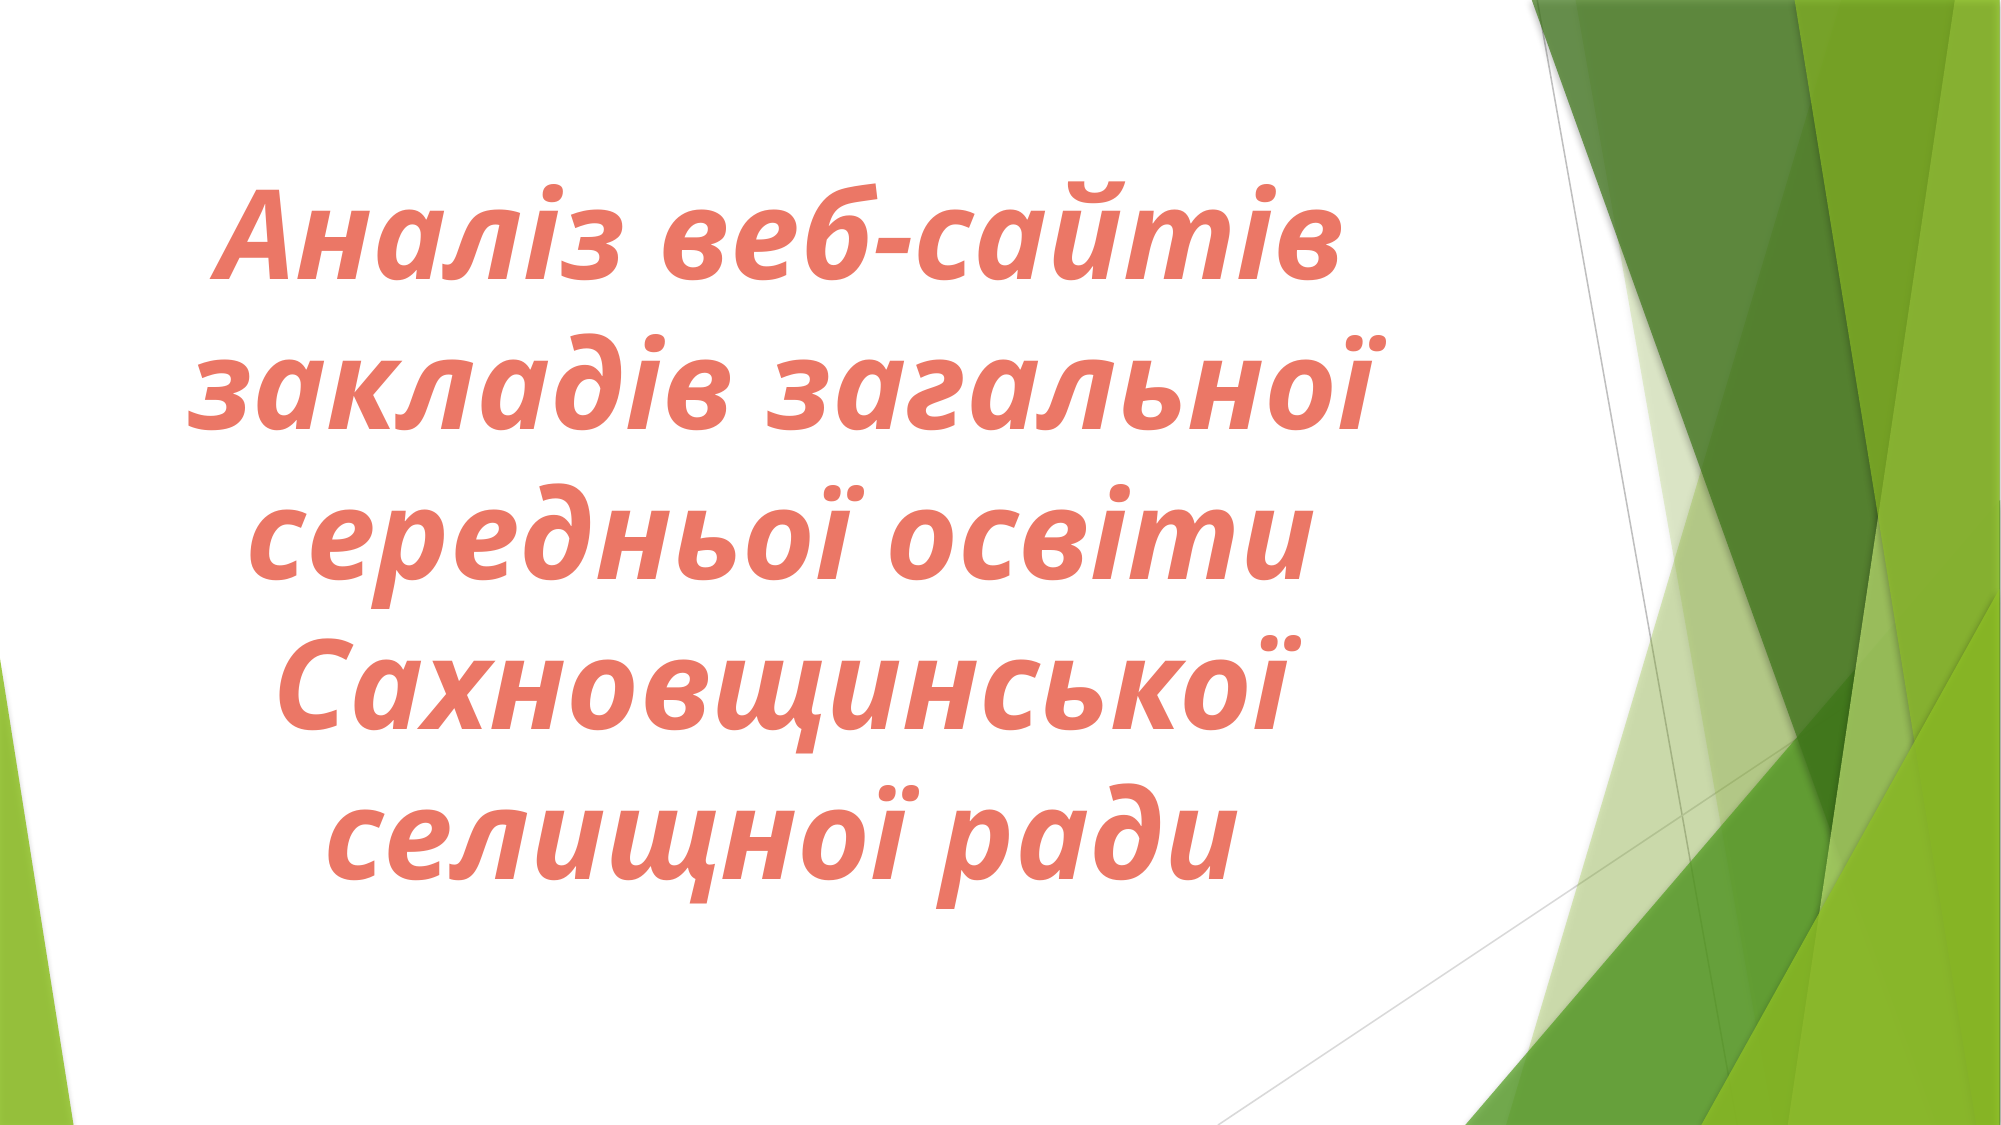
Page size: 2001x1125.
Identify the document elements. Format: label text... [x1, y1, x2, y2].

title Аналіз веб-сайтів закладів загальної середньої освіти Сахновщинської селищної ради [76, 146, 1487, 952]
